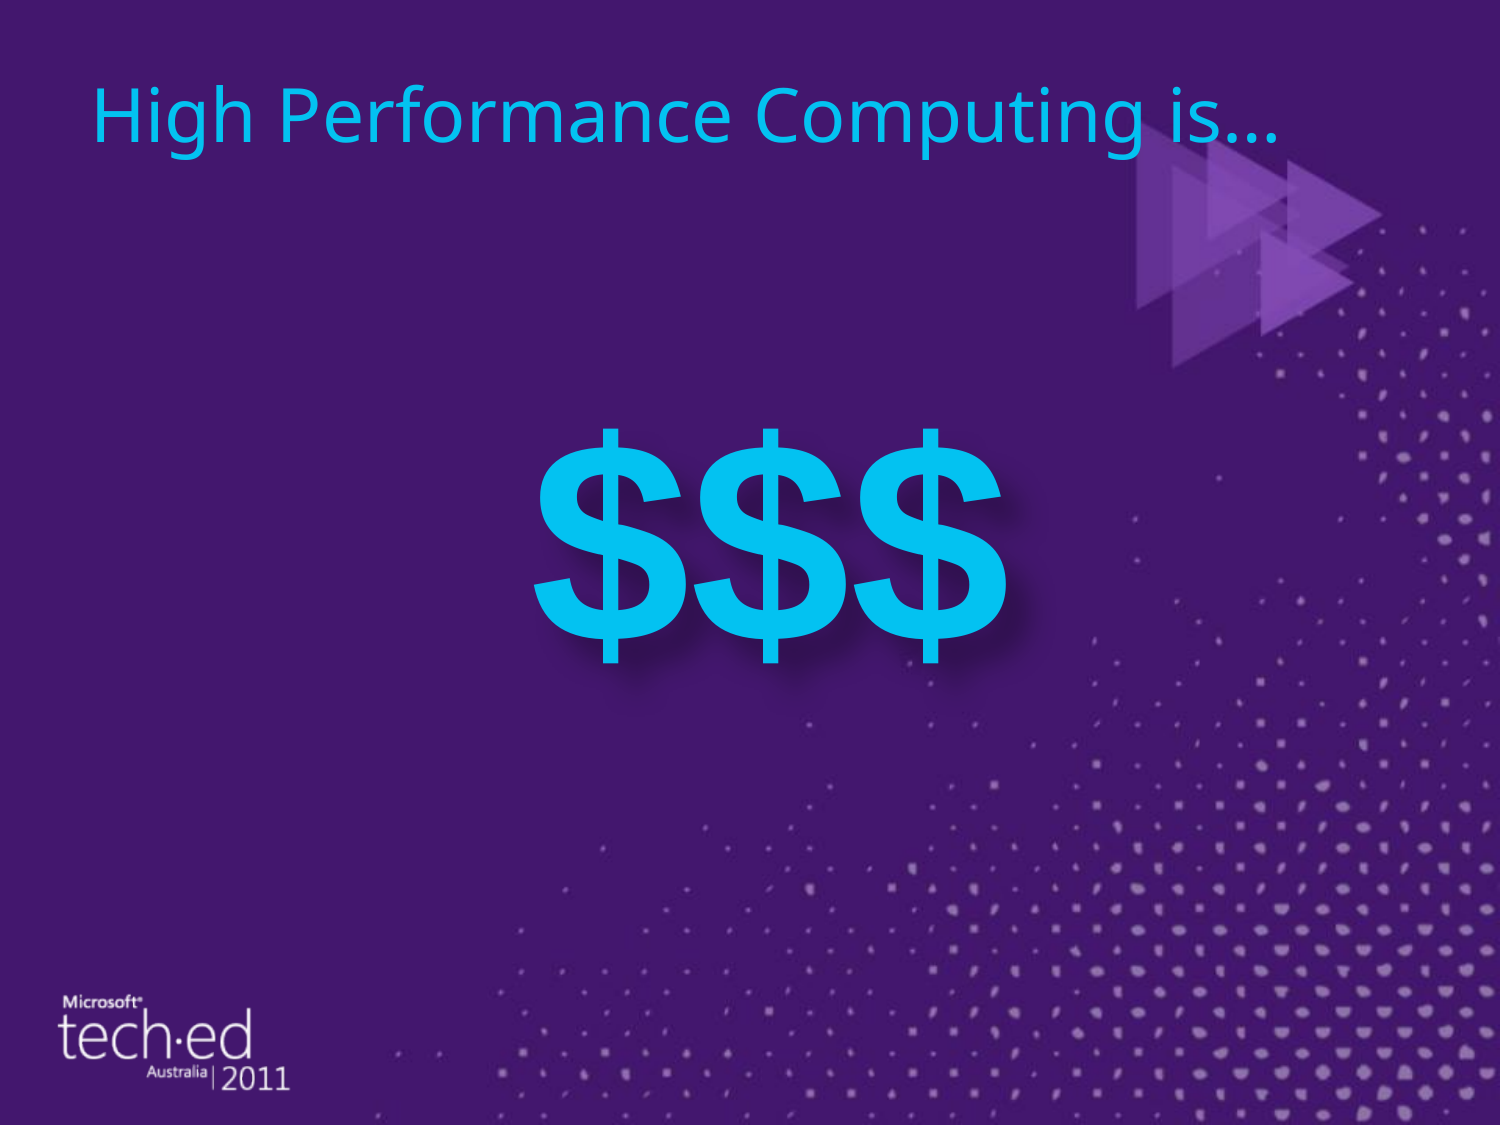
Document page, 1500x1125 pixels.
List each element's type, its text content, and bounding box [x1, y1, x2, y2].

title High Performance Computing is… [75, 19, 1425, 207]
text_box $$$ [516, 348, 1026, 708]
picture [0, 0, 1500, 1125]
